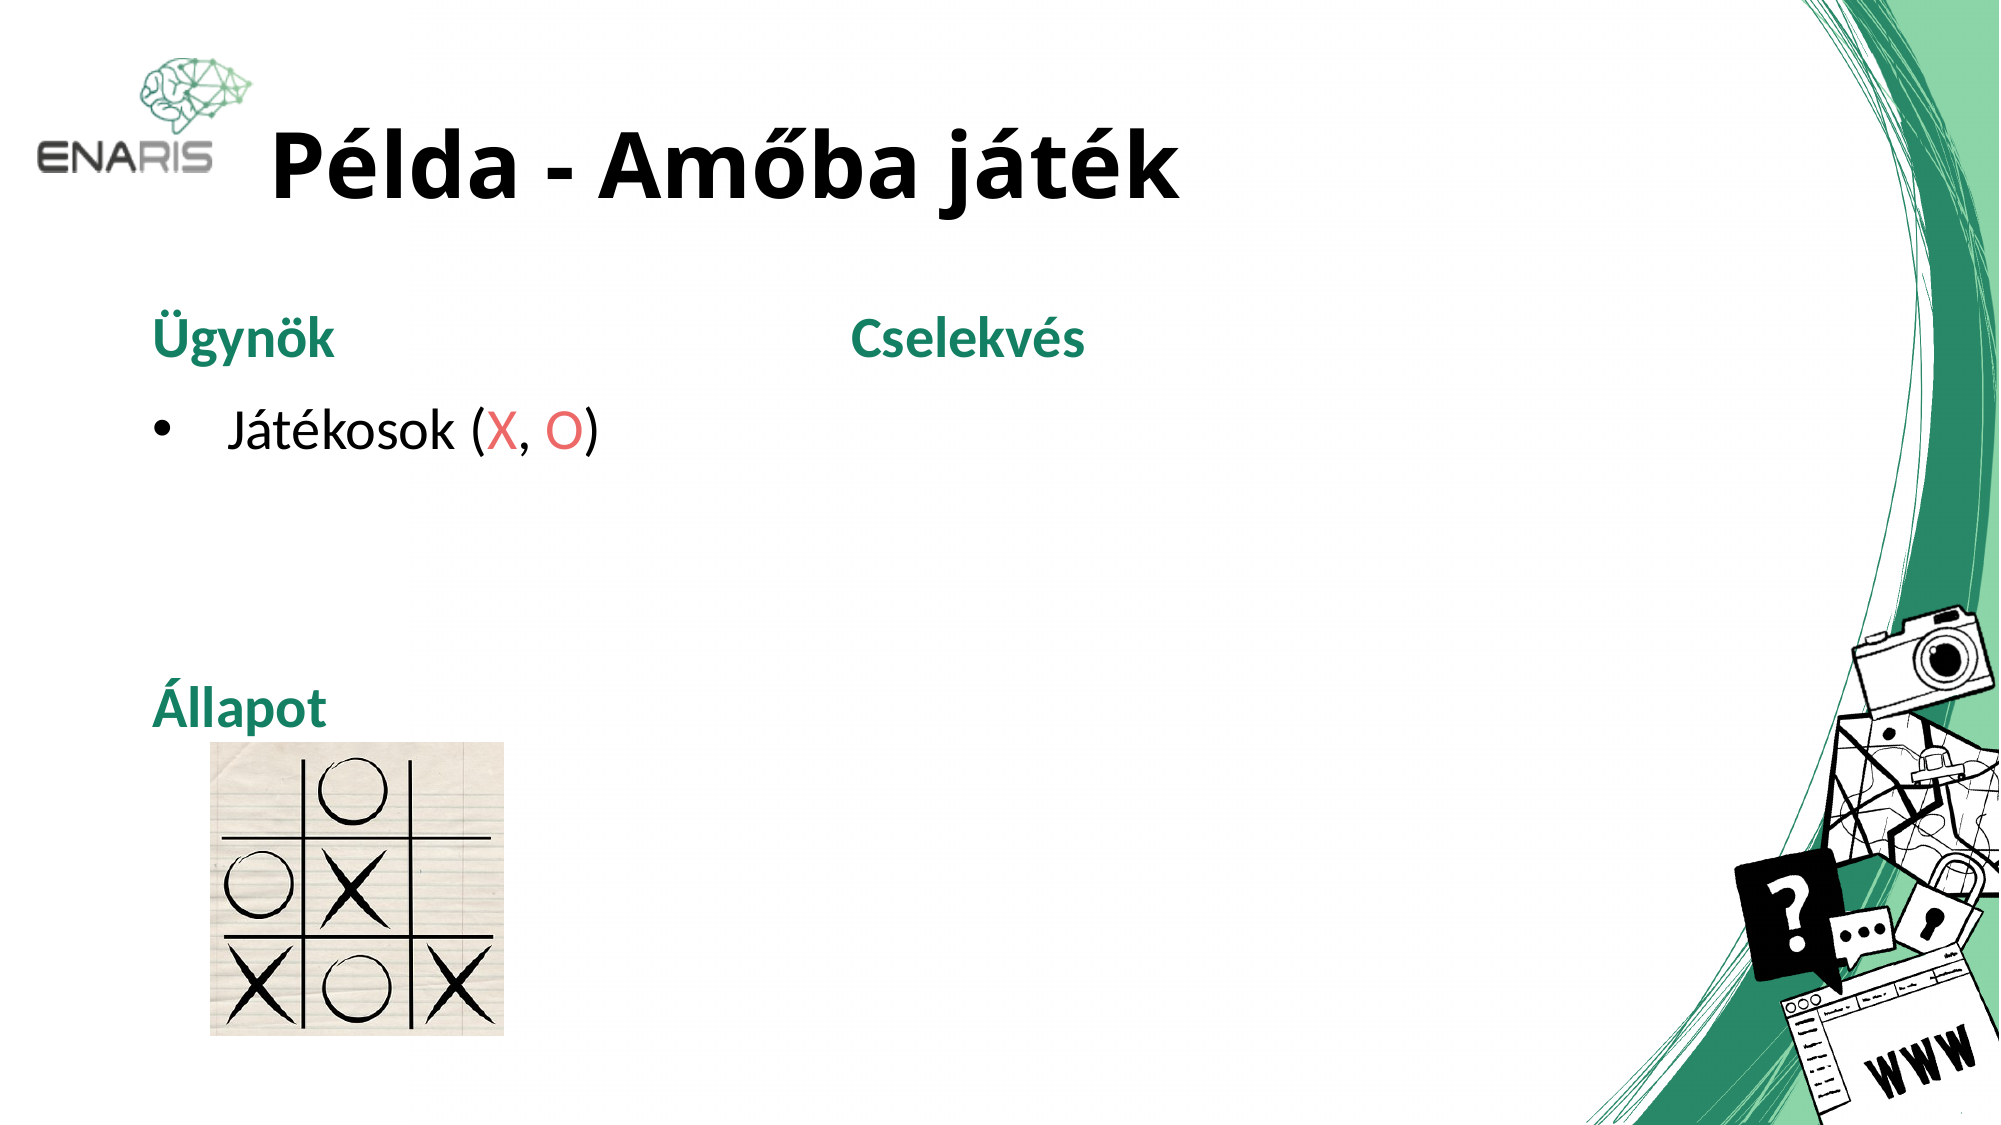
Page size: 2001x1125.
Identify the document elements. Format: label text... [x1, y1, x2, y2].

text_box Cselekvés [836, 299, 1401, 1014]
picture [210, 0, 1999, 1125]
text_box Példa - Amőba játék [253, 59, 1863, 278]
text_box Ügynök Játékosok (X, O) Állapot [137, 299, 702, 1014]
picture [37, 58, 254, 173]
